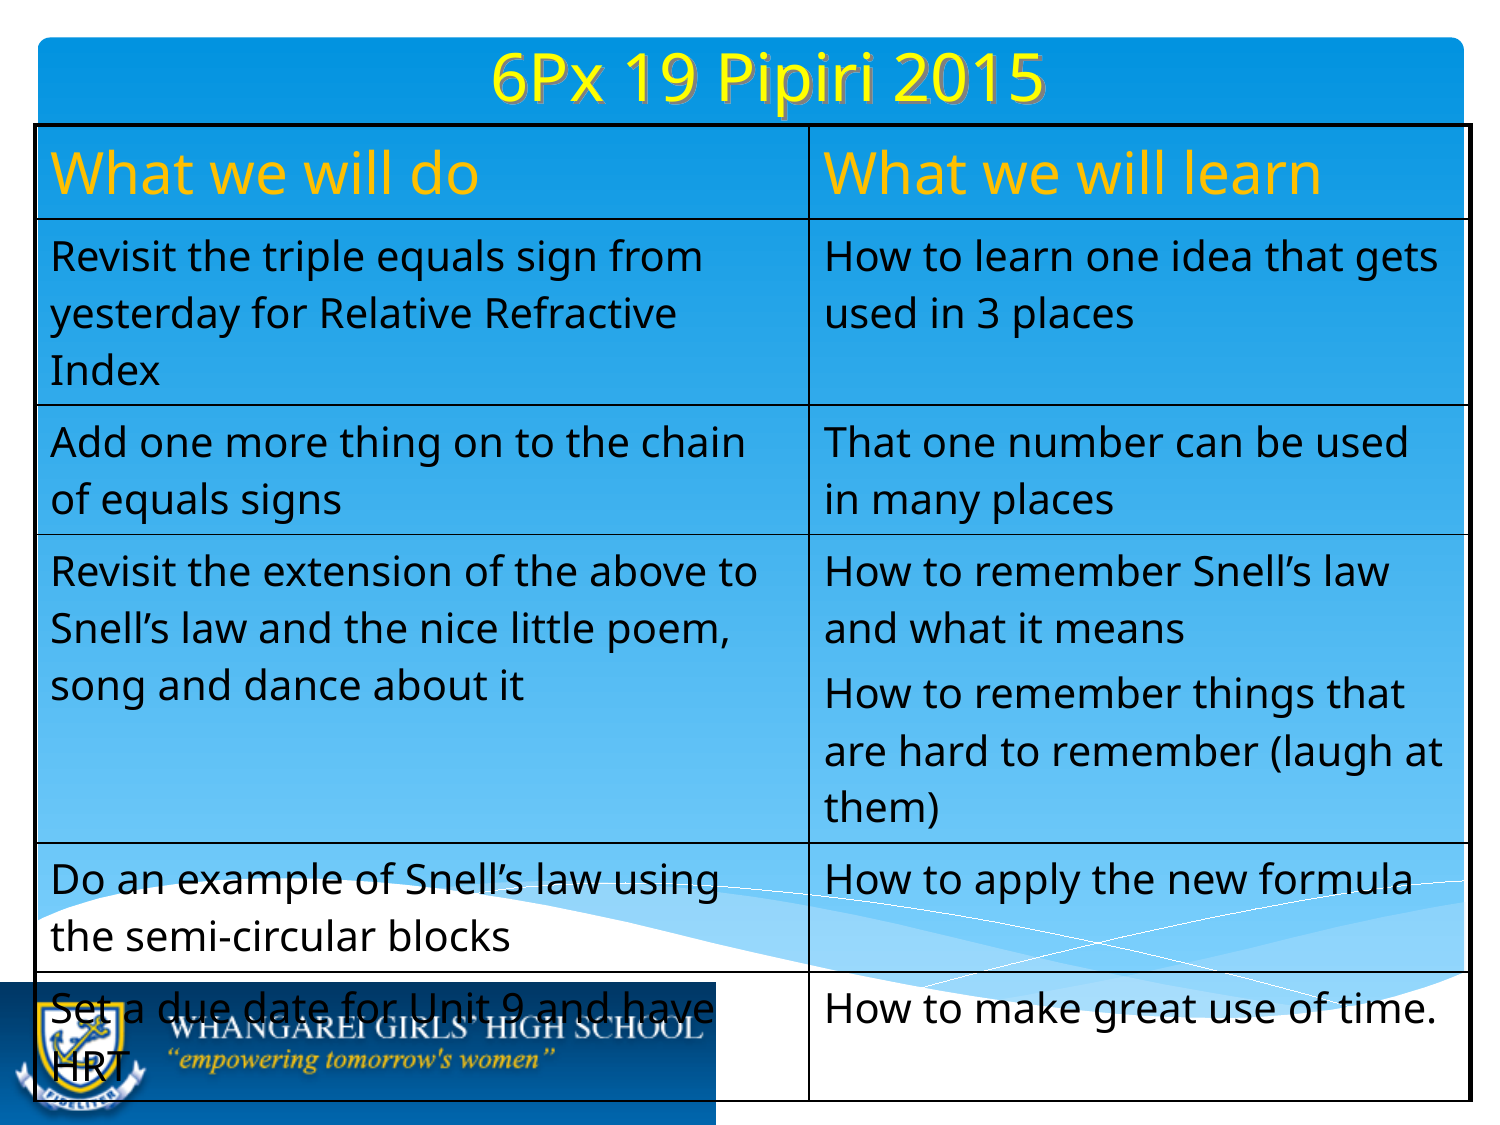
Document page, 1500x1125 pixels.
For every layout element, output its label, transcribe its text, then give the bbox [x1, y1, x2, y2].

table_cell Add one more thing on to the chain of equals signs [37, 406, 808, 534]
table_cell Revisit the extension of the above to Snell’s law and the nice little poem, song and dance about it [37, 535, 808, 842]
table_cell That one number can be used in many places [810, 406, 1468, 534]
table_cell How to remember Snell’s law and what it means How to remember things that are hard to remember (laugh at them) [810, 535, 1468, 842]
table_cell Do an example of Snell’s law using the semi-circular blocks [37, 844, 808, 971]
table_header What we will do [37, 127, 808, 218]
picture [0, 982, 716, 1125]
table_cell How to apply the new formula [810, 844, 1468, 971]
table_cell Revisit the triple equals sign from yesterday for Relative Refractive Index [37, 220, 808, 404]
table_header What we will learn [810, 127, 1468, 218]
table_cell Set a due date for Unit 9 and have HRT [37, 973, 808, 1100]
table_cell How to make great use of time. [810, 973, 1468, 1100]
table_cell How to learn one idea that gets used in 3 places [810, 220, 1468, 404]
text_box 6Px 19 Pipiri 2015 [162, 24, 1375, 123]
